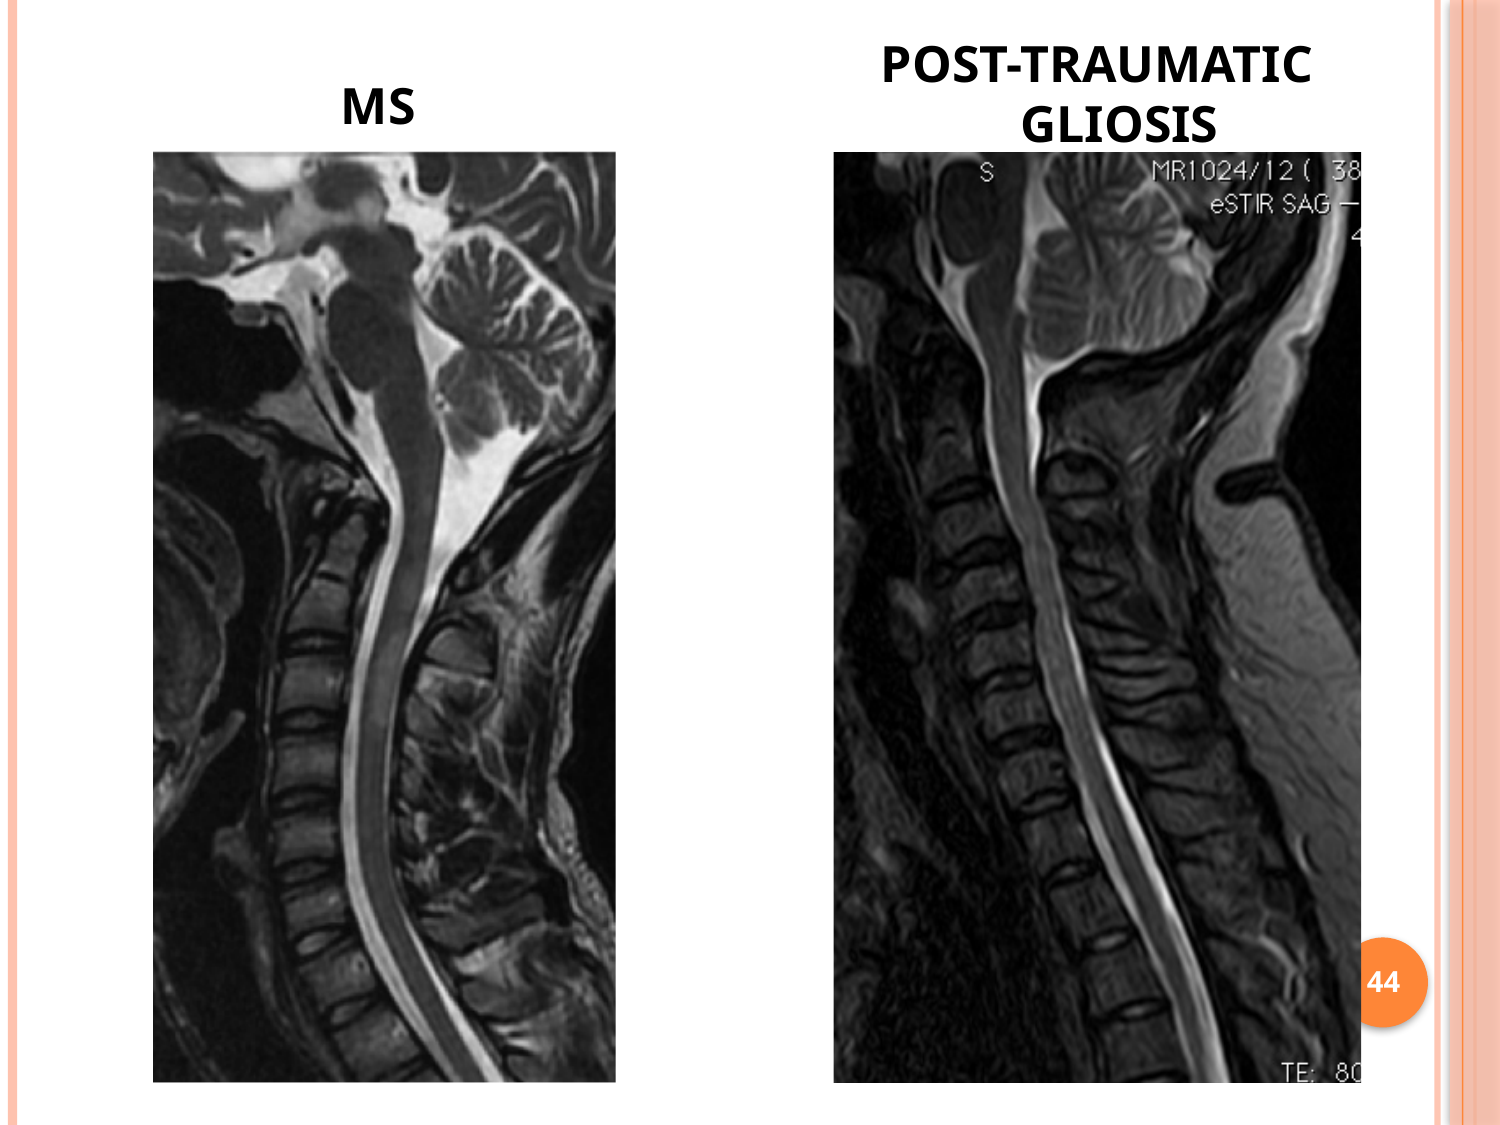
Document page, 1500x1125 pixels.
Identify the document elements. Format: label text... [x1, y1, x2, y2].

list POST-TRAUMATIC GLIOSIS [765, 25, 1429, 151]
list MS [46, 67, 710, 150]
picture [152, 149, 617, 1087]
picture [833, 151, 1362, 1083]
slide_number 44 [1368, 940, 1434, 1027]
